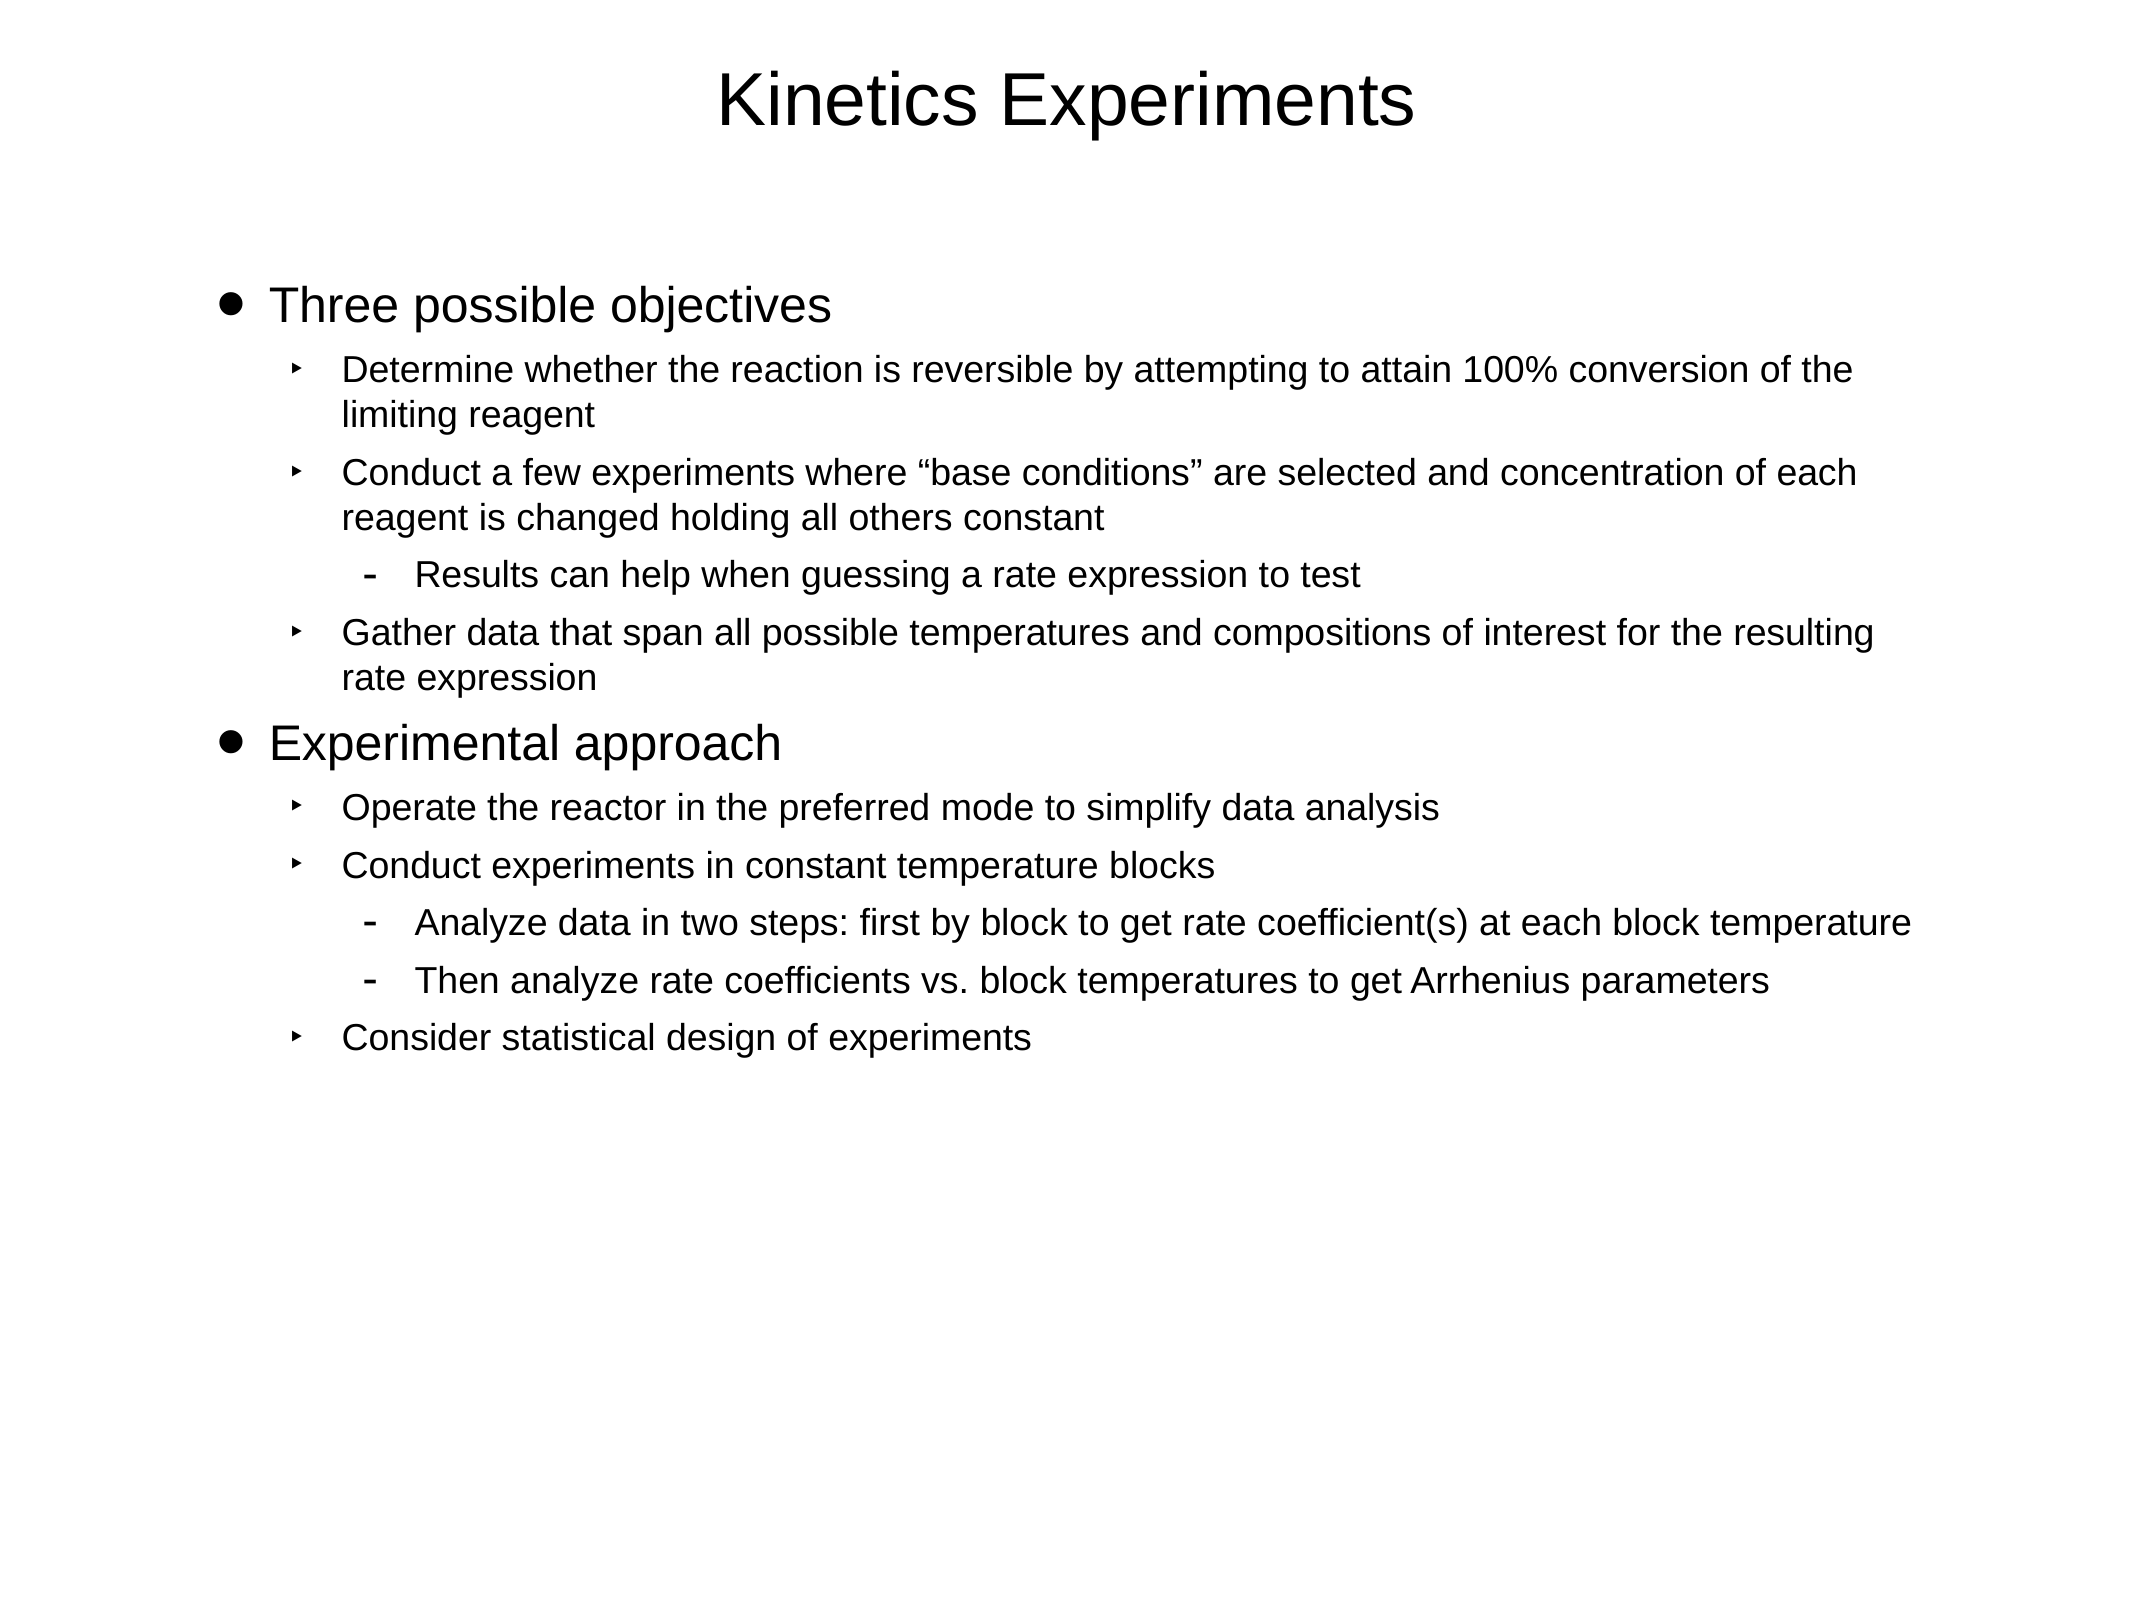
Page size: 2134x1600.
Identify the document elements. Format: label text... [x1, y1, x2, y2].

list Three possible objectives Determine whether the reaction is reversible by attempting to attain 100% conversion of the limiting reagent Conduct a few experiments where “base conditions” are selected and concentration of each reagent is changed holding all others constant Results can help when guessing a rate expression to test Gather data that span all possible temperatures and compositions of interest for the resulting rate expression Experimental approach Operate the reactor in the preferred mode to simplify data analysis Conduct experiments in constant temperature blocks Analyze data in two steps: first by block to get rate coefficient(s) at each block temperature Then analyze rate coefficients vs. block temperatures to get Arrhenius parameters Consider statistical design of experiments [208, 264, 1925, 1463]
title Kinetics Experiments [208, 41, 1925, 250]
